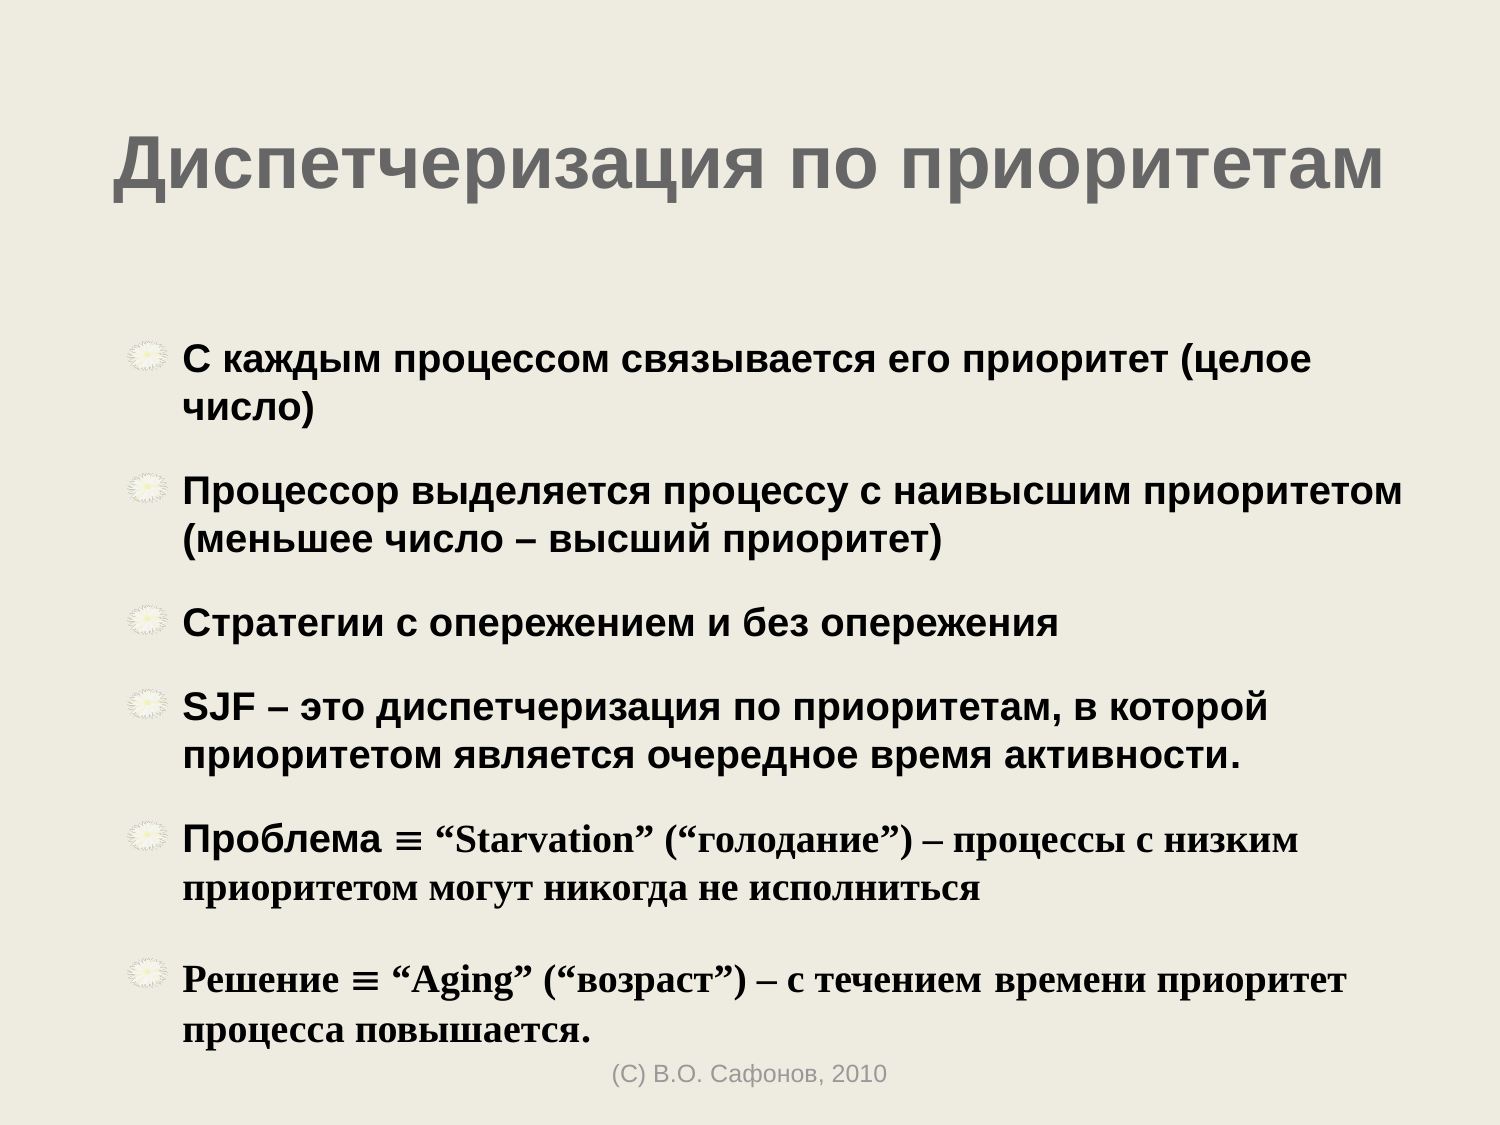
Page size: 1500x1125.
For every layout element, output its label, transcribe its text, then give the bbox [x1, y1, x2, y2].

picture [127, 689, 168, 719]
picture [127, 341, 168, 371]
picture [127, 605, 168, 635]
footer (C) В.О. Сафонов, 2010 [512, 1063, 988, 1103]
list С каждым процессом связывается его приоритет (целое число) Процессор выделяется процессу с наивысшим приоритетом (меньшее число – высший приоритет) Стратегии с опережением и без опережения SJF – это диспетчеризация по приоритетам, в которой приоритетом является очередное время активности. Проблема  “Starvation” (“голодание”) – процессы с низким приоритетом могут никогда не исполниться Решение  “Aging” (“возраст”) – с течением времени приоритет процесса повышается. [112, 324, 1450, 1063]
title Диспетчеризация по приоритетам [74, 49, 1426, 268]
picture [127, 821, 168, 851]
picture [127, 958, 168, 988]
picture [127, 473, 168, 503]
